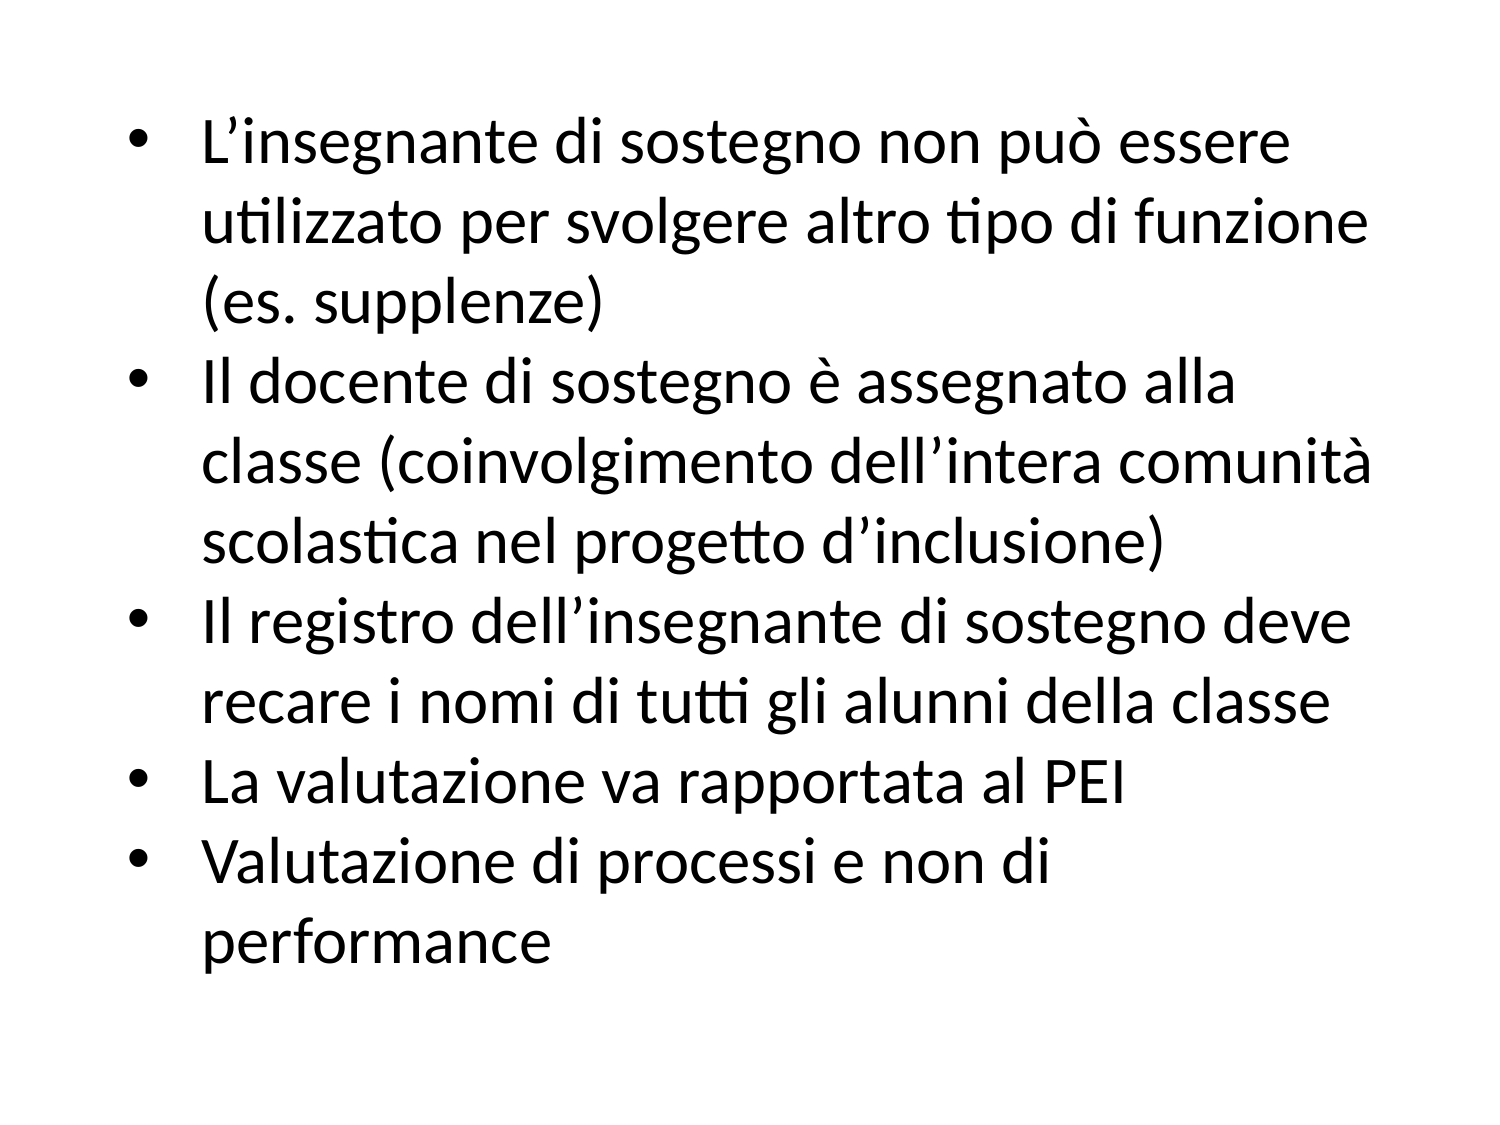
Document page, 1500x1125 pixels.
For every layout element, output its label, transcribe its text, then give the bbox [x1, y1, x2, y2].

text_box L’insegnante di sostegno non può essere utilizzato per svolgere altro tipo di funzione (es. supplenze) Il docente di sostegno è assegnato alla classe (coinvolgimento dell’intera comunità scolastica nel progetto d’inclusione) Il registro dell’insegnante di sostegno deve recare i nomi di tutti gli alunni della classe La valutazione va rapportata al PEI Valutazione di processi e non di performance [112, 89, 1412, 985]
